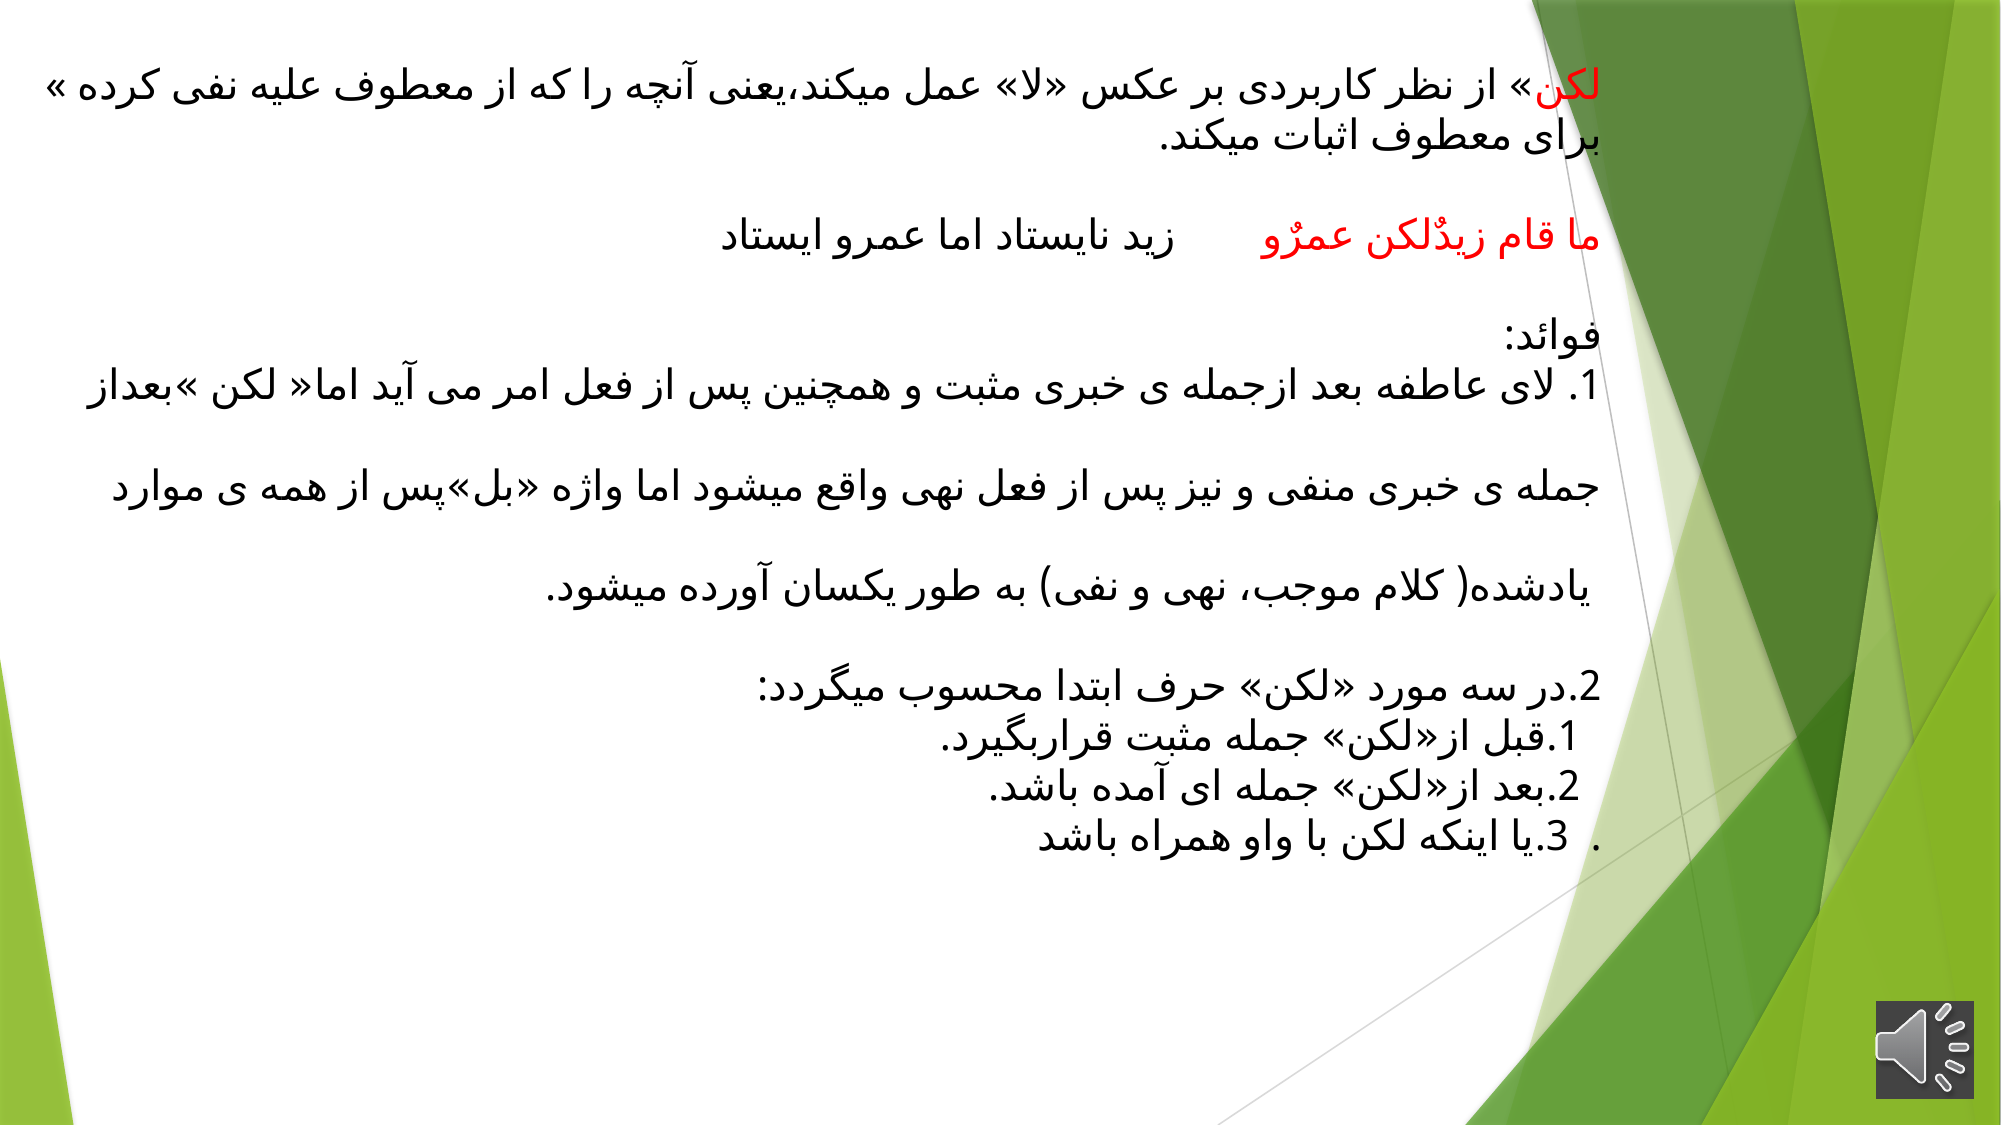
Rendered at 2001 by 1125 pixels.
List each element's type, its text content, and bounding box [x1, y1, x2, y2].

picture [1874, 999, 1976, 1101]
title «لکن» از نظر کاربردی بر عکس «لا» عمل میکند،یعنی آنچه را که از معطوف علیه نفی کرده برای معطوف اثبات میکند. ما قام زیدٌلکن عمرٌو زید نایستاد اما عمرو ایستاد فوائد: 1. لای عاطفه بعد ازجمله ی خبری مثبت و همچنین پس از فعل امر می آید اما« لکن »بعداز جمله ی خبری منفی و نیز پس از فعل نهی واقع میشود اما واژه «بل»پس از همه ی موارد یادشده( کلام موجب، نهی و نفی) به طور یکسان آورده میشود. 2.در سه مورد «لکن» حرف ابتدا محسوب میگردد: 1.قبل از«لکن» جمله مثبت قراربگیرد. 2.بعد از«لکن» جمله ای آمده باشد. 3.یا اینکه لکن با واو همراه باشد. [0, 0, 1617, 1125]
